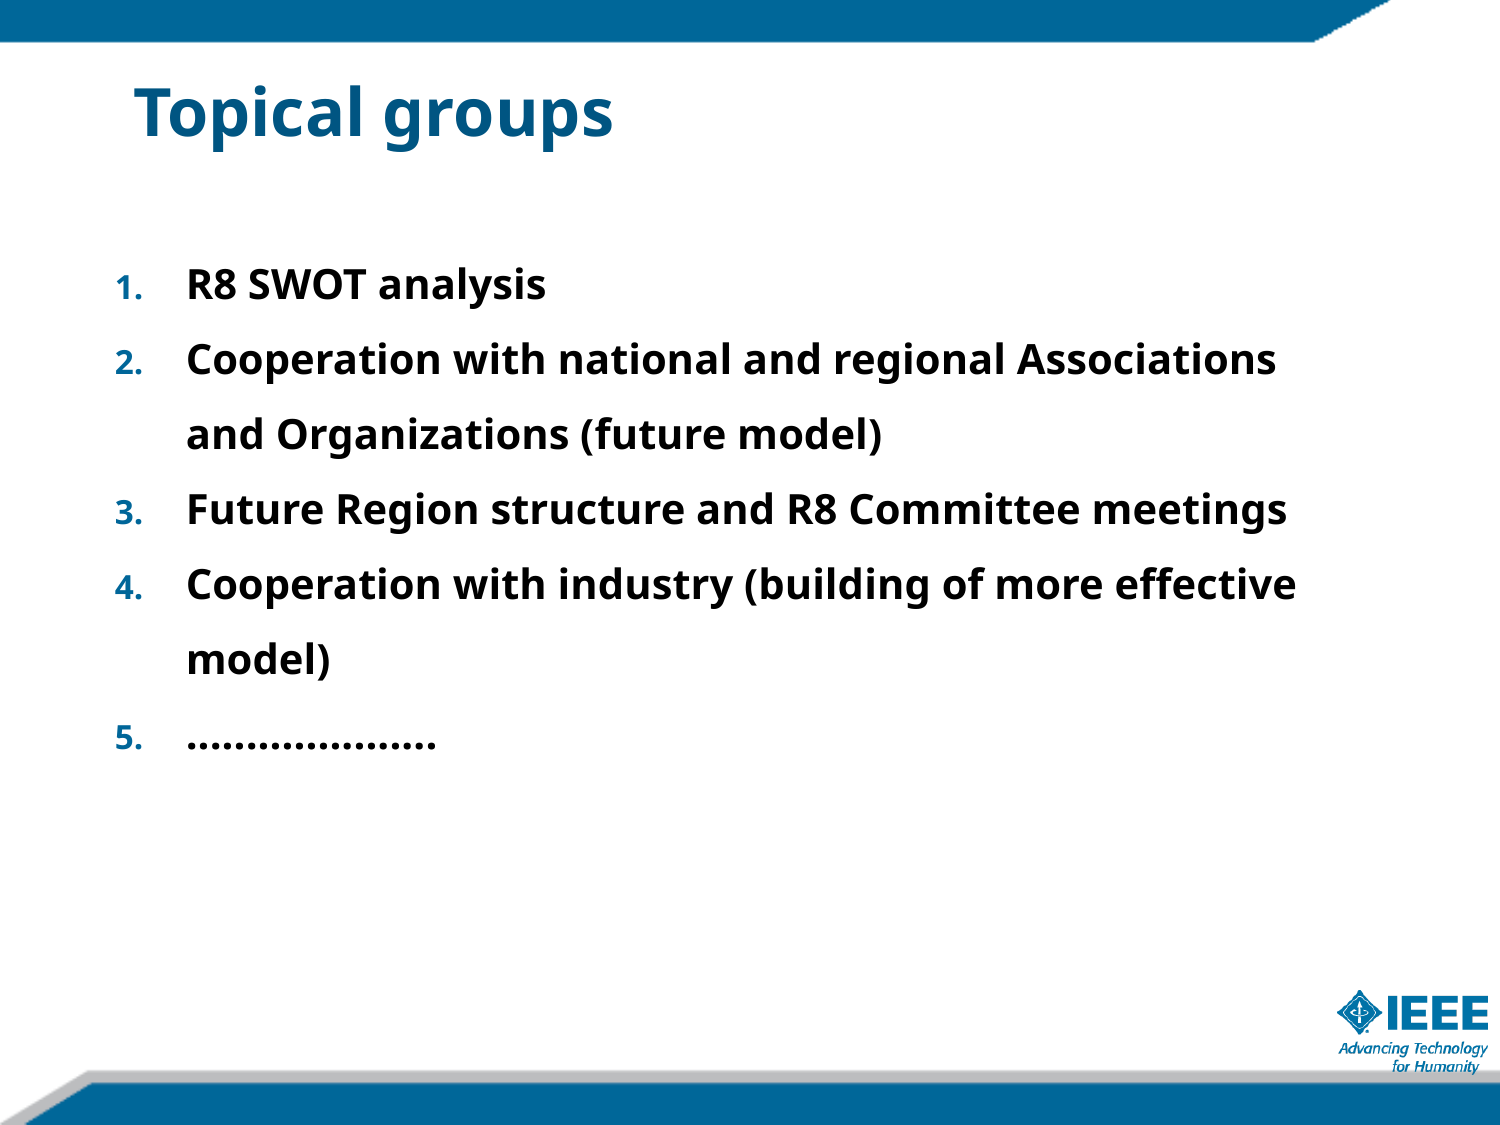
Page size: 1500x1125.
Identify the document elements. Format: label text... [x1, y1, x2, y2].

picture [0, 0, 1500, 1125]
list R8 SWOT analysis Cooperation with national and regional Associations and Organizations (future model) Future Region structure and R8 Committee meetings Cooperation with industry (building of more effective model) ..................... [99, 224, 1408, 966]
title Topical groups [118, 62, 1394, 162]
